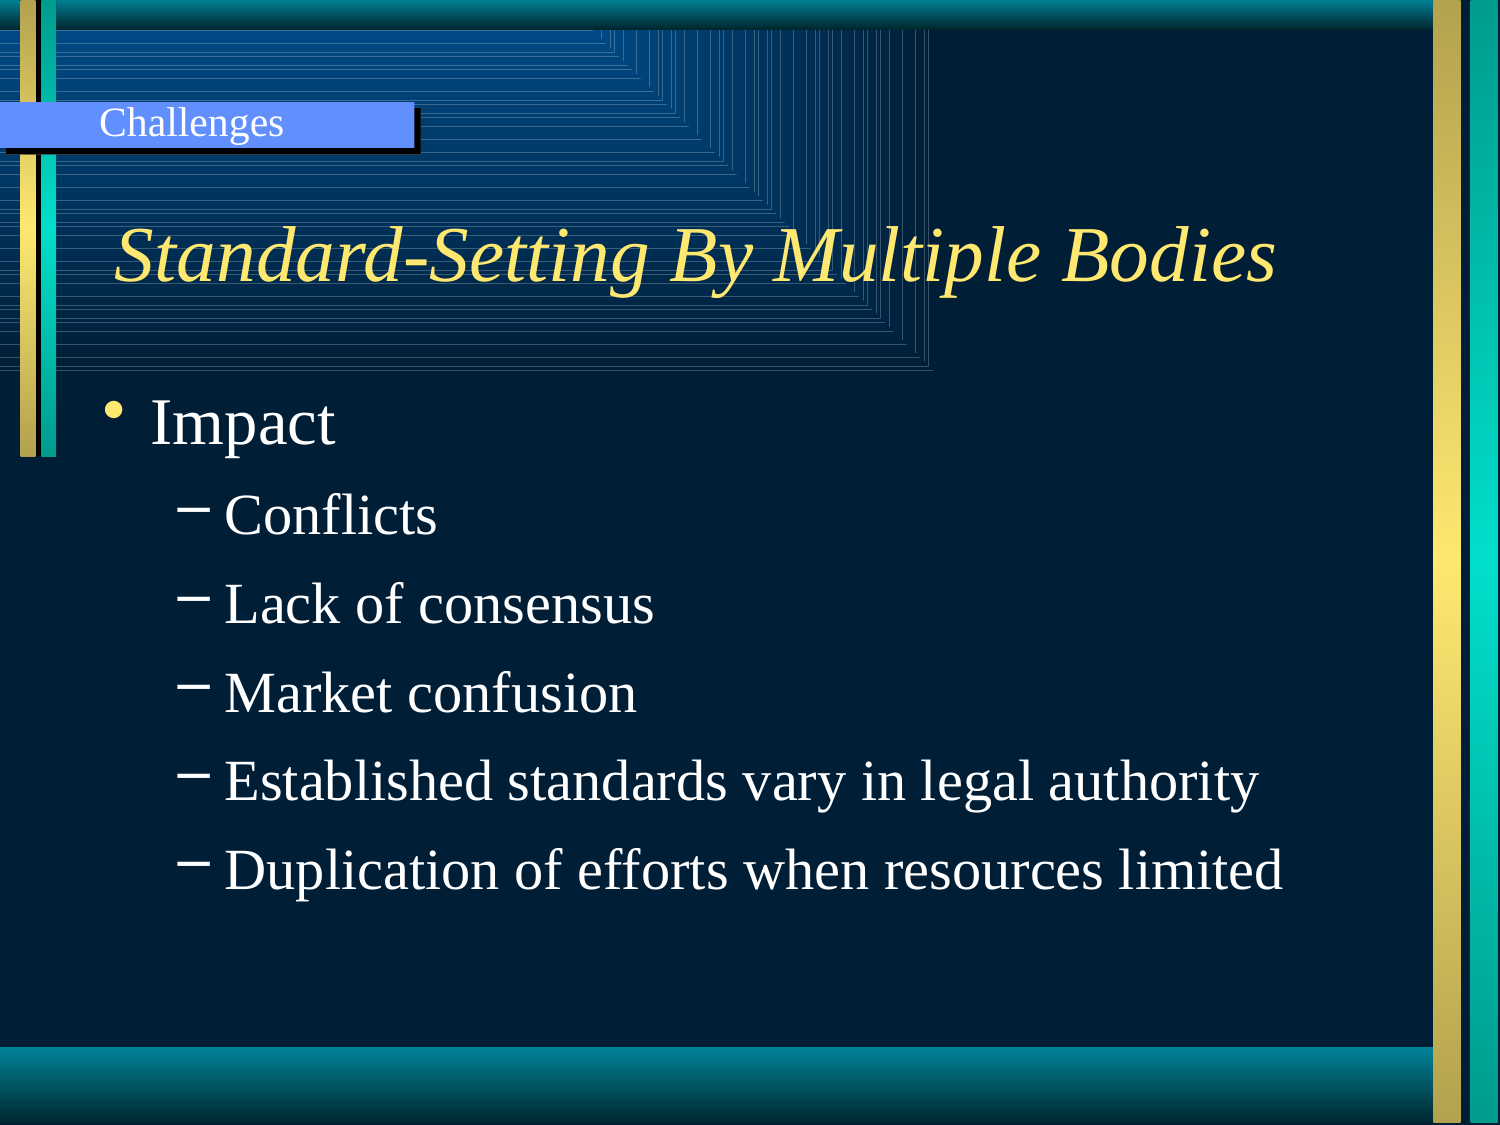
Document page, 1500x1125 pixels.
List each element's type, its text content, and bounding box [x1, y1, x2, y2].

text_box Standard-Setting By Multiple Bodies [99, 162, 1388, 338]
text_box Challenges [0, 87, 573, 153]
subtitle Impact Conflicts Lack of consensus Market confusion Established standards vary in legal authority Duplication of efforts when resources limited [87, 362, 1438, 990]
